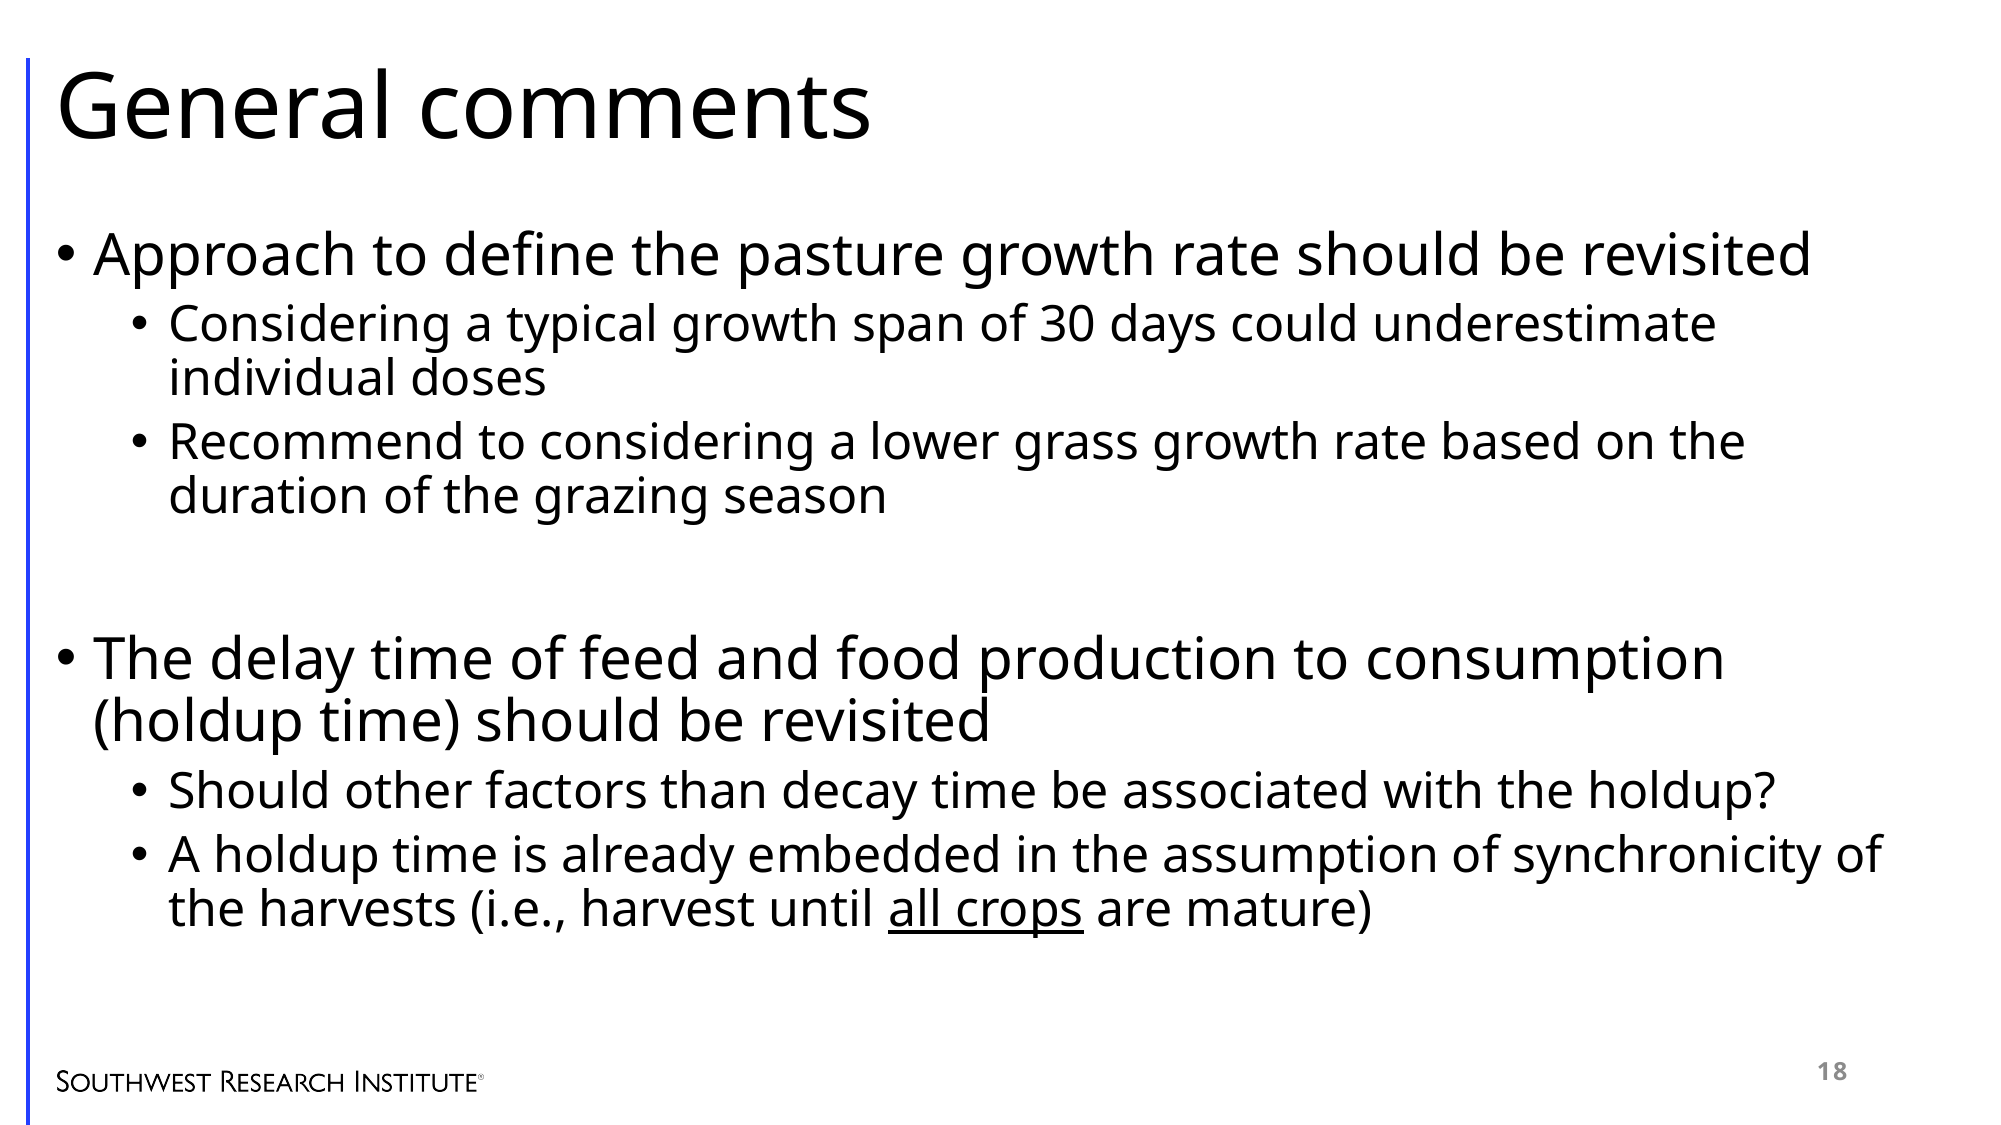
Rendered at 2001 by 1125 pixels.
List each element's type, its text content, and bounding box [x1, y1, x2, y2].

list Approach to define the pasture growth rate should be revisited Considering a typical growth span of 30 days could underestimate individual doses Recommend to considering a lower grass growth rate based on the duration of the grazing season The delay time of feed and food production to consumption (holdup time) should be revisited Should other factors than decay time be associated with the holdup? A holdup time is already embedded in the assumption of synchronicity of the harvests (i.e., harvest until all crops are mature) [40, 217, 1952, 1103]
slide_number 18 [1412, 1042, 1863, 1103]
title General comments [40, 0, 1952, 217]
